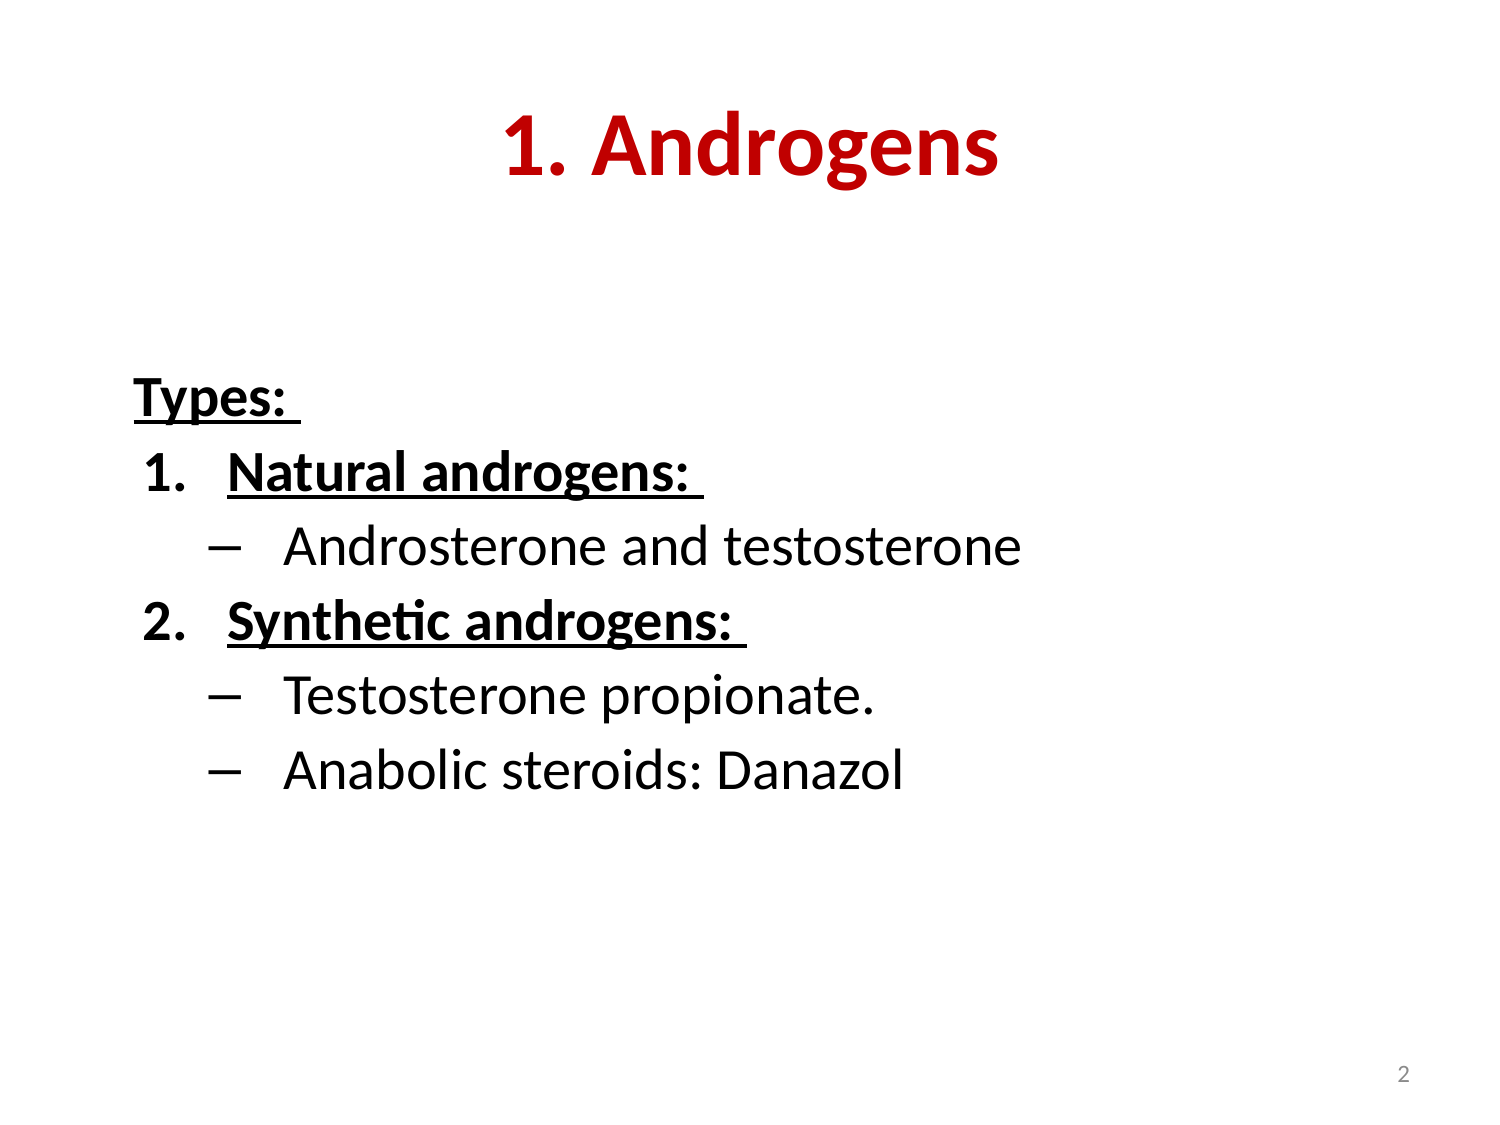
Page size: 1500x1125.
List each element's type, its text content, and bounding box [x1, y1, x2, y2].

slide_number 2 [1074, 1042, 1425, 1103]
list Types: Natural androgens: Androsterone and testosterone Synthetic androgens: Testosterone propionate. Anabolic steroids: Danazol [118, 358, 1307, 1050]
title 1. Androgens [75, 45, 1425, 233]
